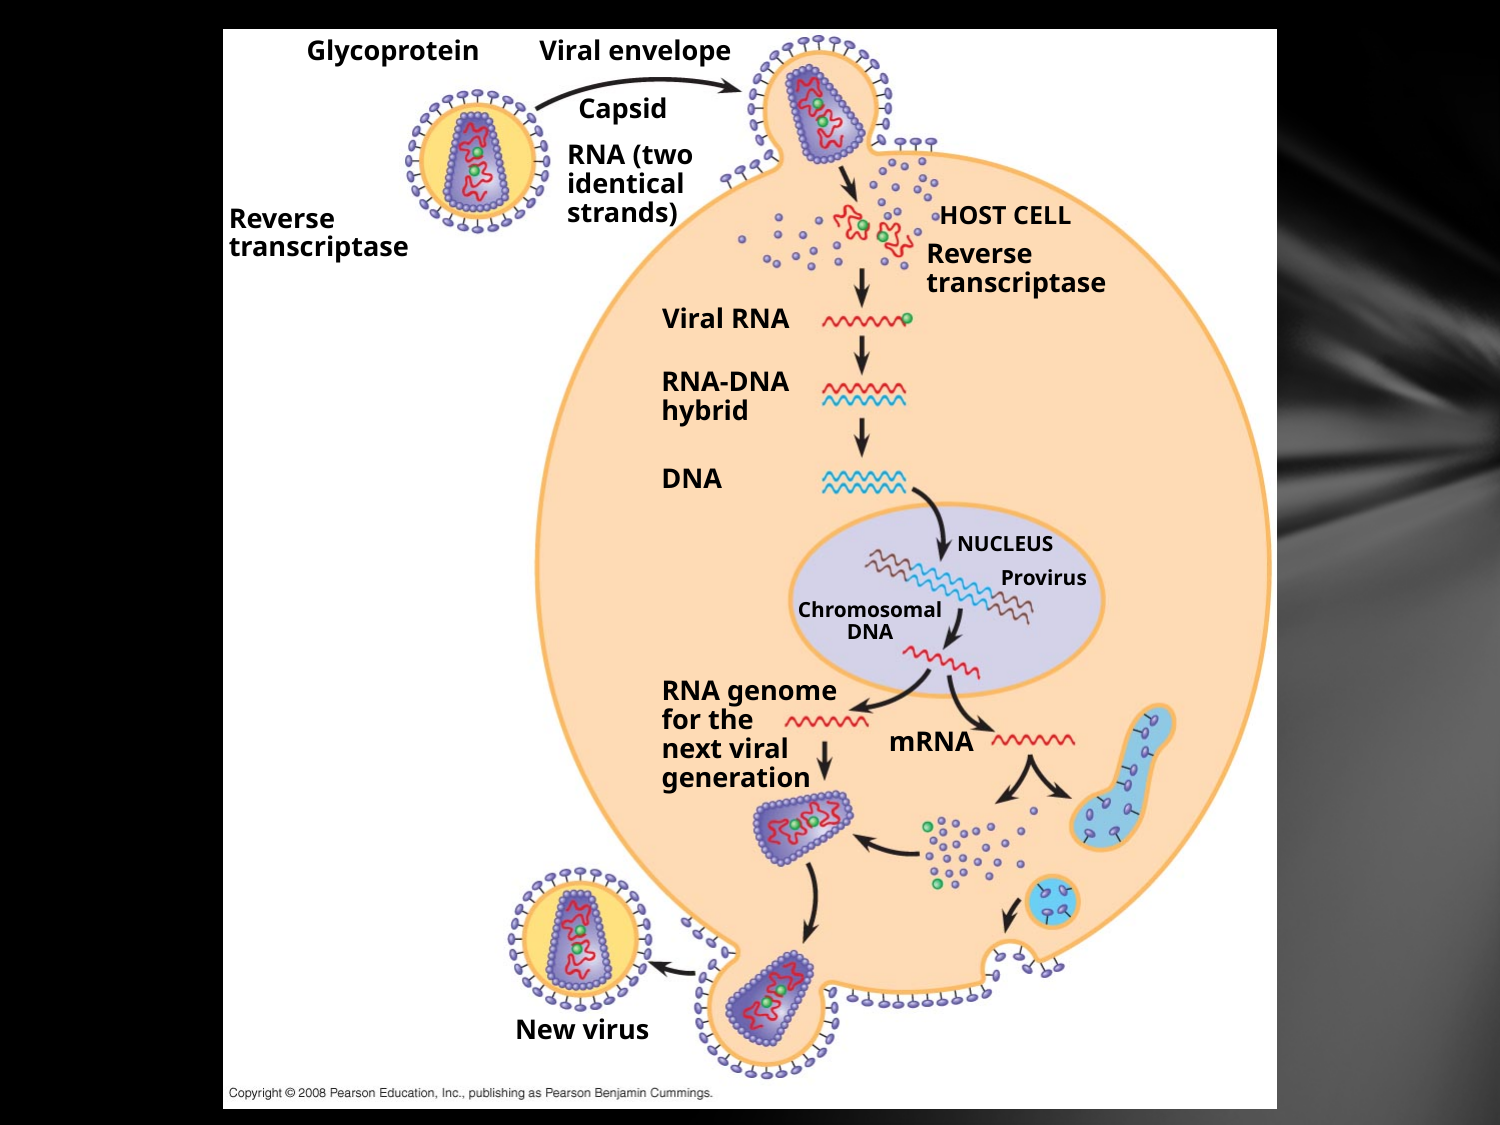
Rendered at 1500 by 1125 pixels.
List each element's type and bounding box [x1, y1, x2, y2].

picture [223, 28, 1277, 1109]
